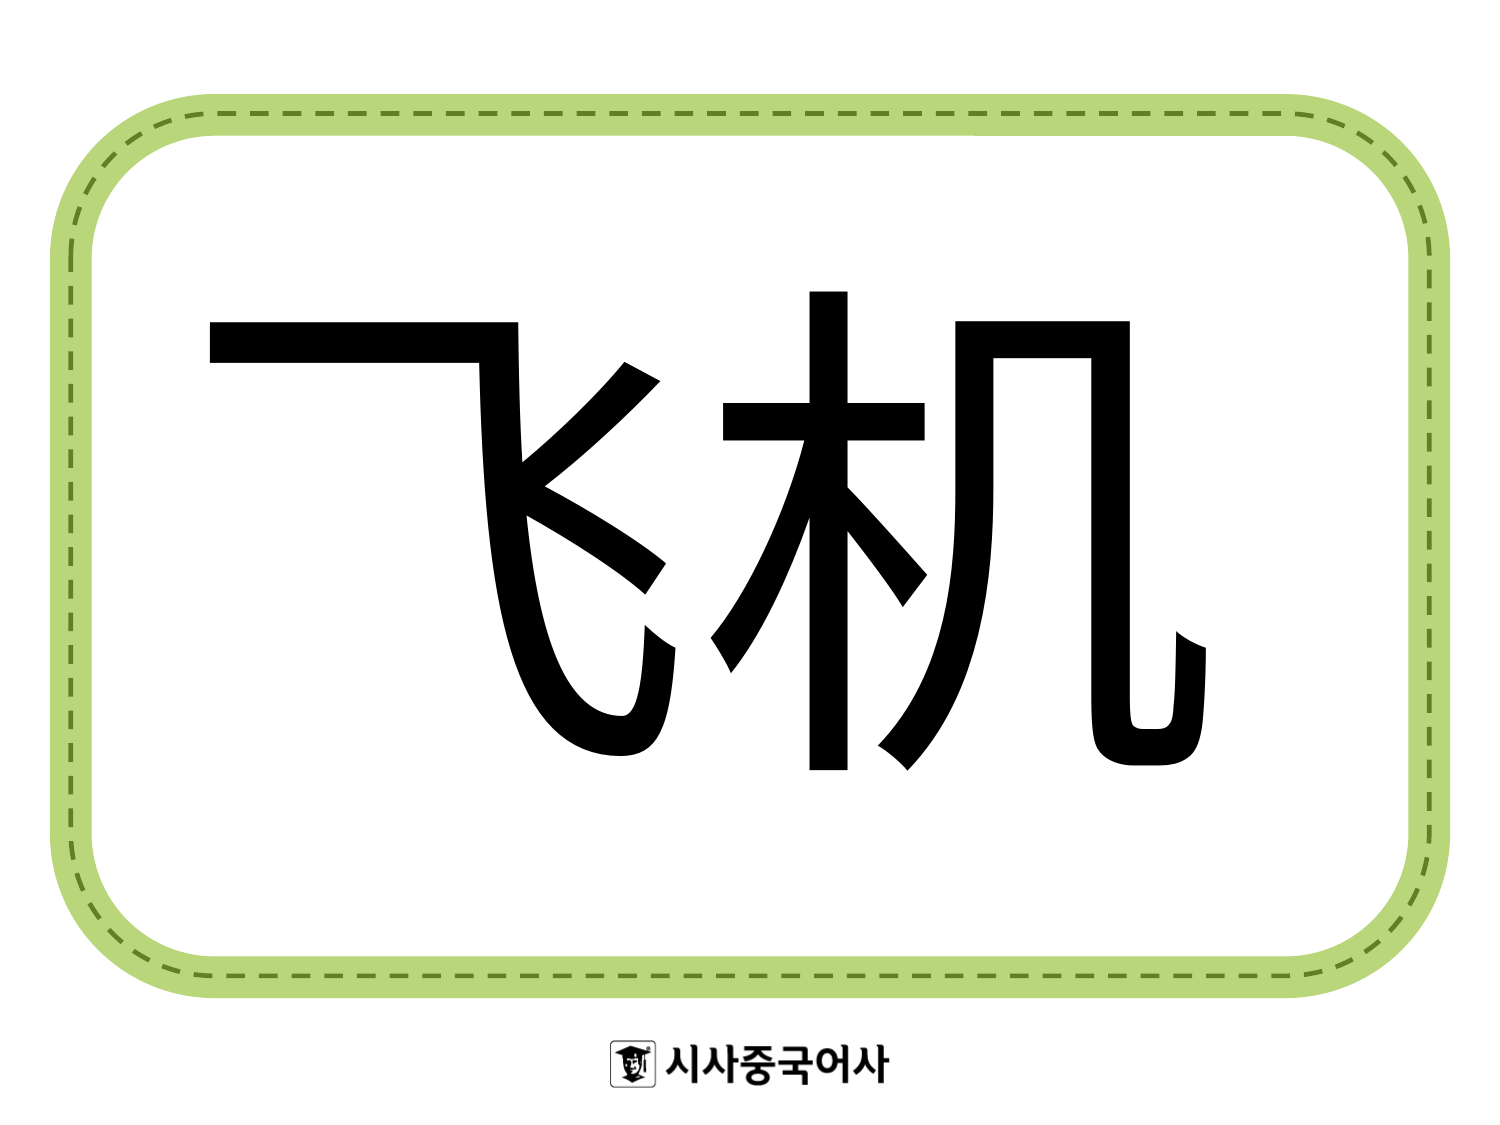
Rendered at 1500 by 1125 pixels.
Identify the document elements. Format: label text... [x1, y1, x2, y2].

text_box 飞机 [145, 189, 1354, 853]
picture [602, 1034, 898, 1094]
